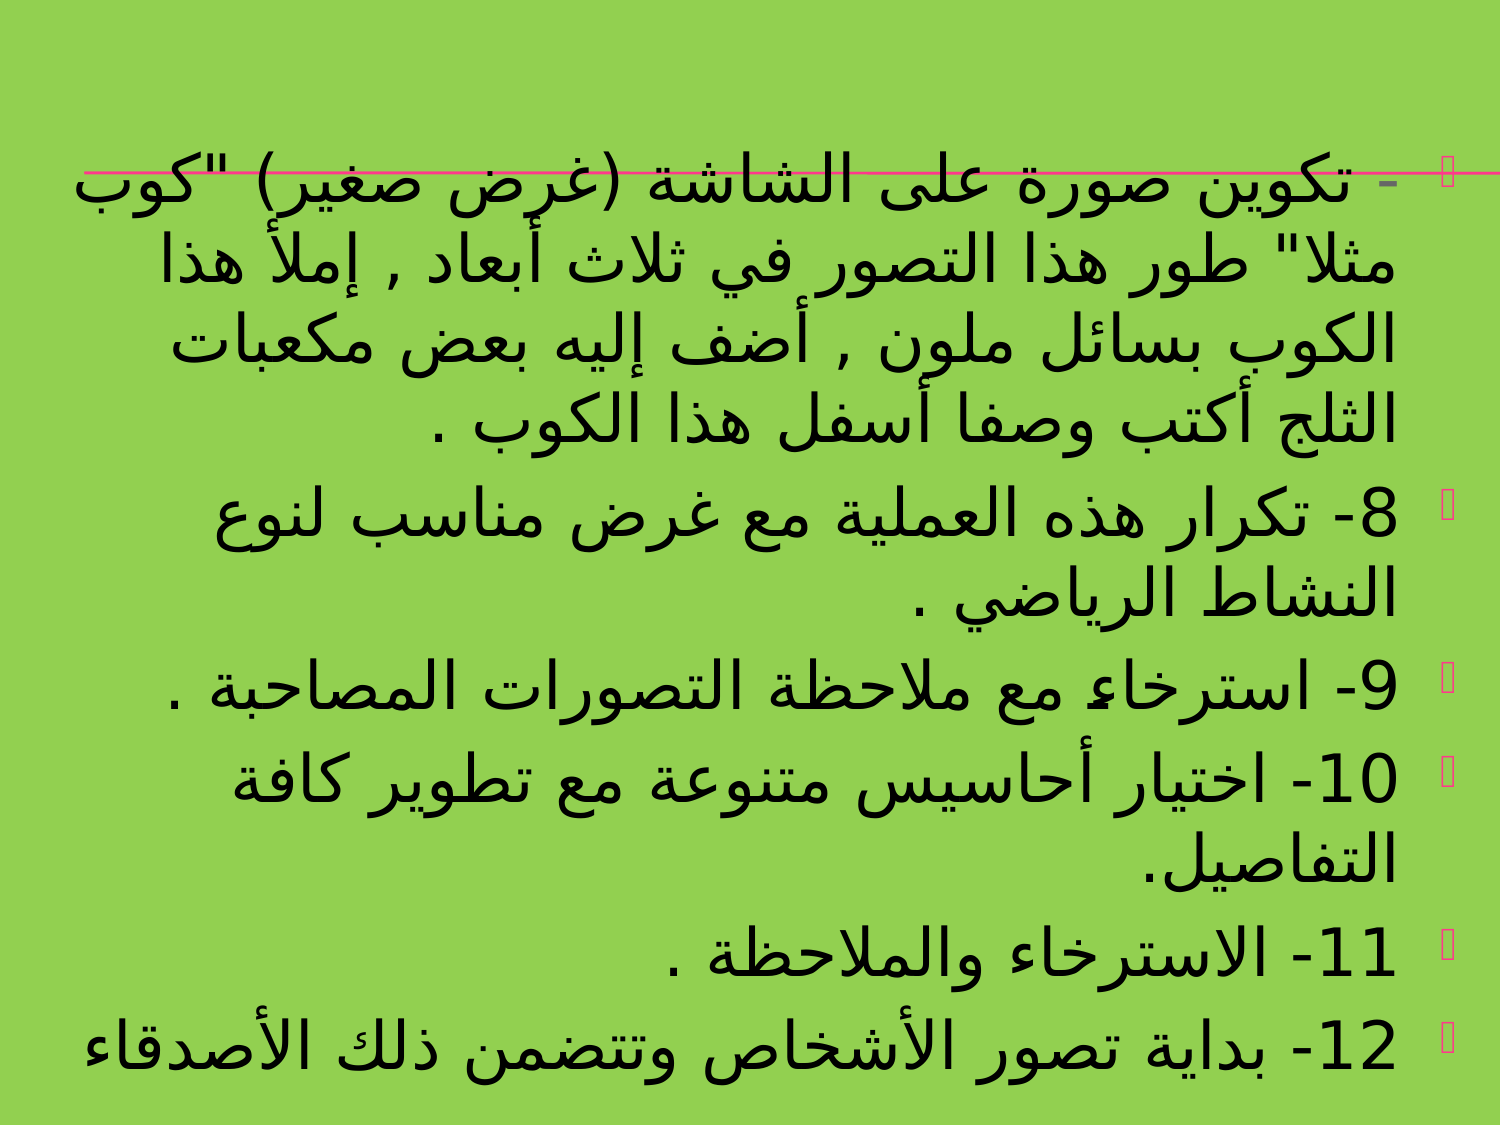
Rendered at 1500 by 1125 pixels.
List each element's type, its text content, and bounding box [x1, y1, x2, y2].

list - تكوين صورة على الشاشة (غرض صغير) "كوب مثلا" طور هذا التصور في ثلاث أبعاد , إملأ هذا الكوب بسائل ملون , أضف إليه بعض مكعبات الثلج أكتب وصفا أسفل هذا الكوب . 8- تكرار هذه العملية مع غرض مناسب لنوع النشاط الرياضي . 9- استرخاء مع ملاحظة التصورات المصاحبة . 10- اختيار أحاسيس متنوعة مع تطوير كافة التفاصيل. 11- الاسترخاء والملاحظة . 12- بداية تصور الأشخاص وتتضمن ذلك الأصدقاء . 13- في نهاية كل جلسة تنفس بعمق لمدة ثلاث مرات , ثم فتح العينين ببطء والتكيف مع الجو [46, 128, 1472, 872]
